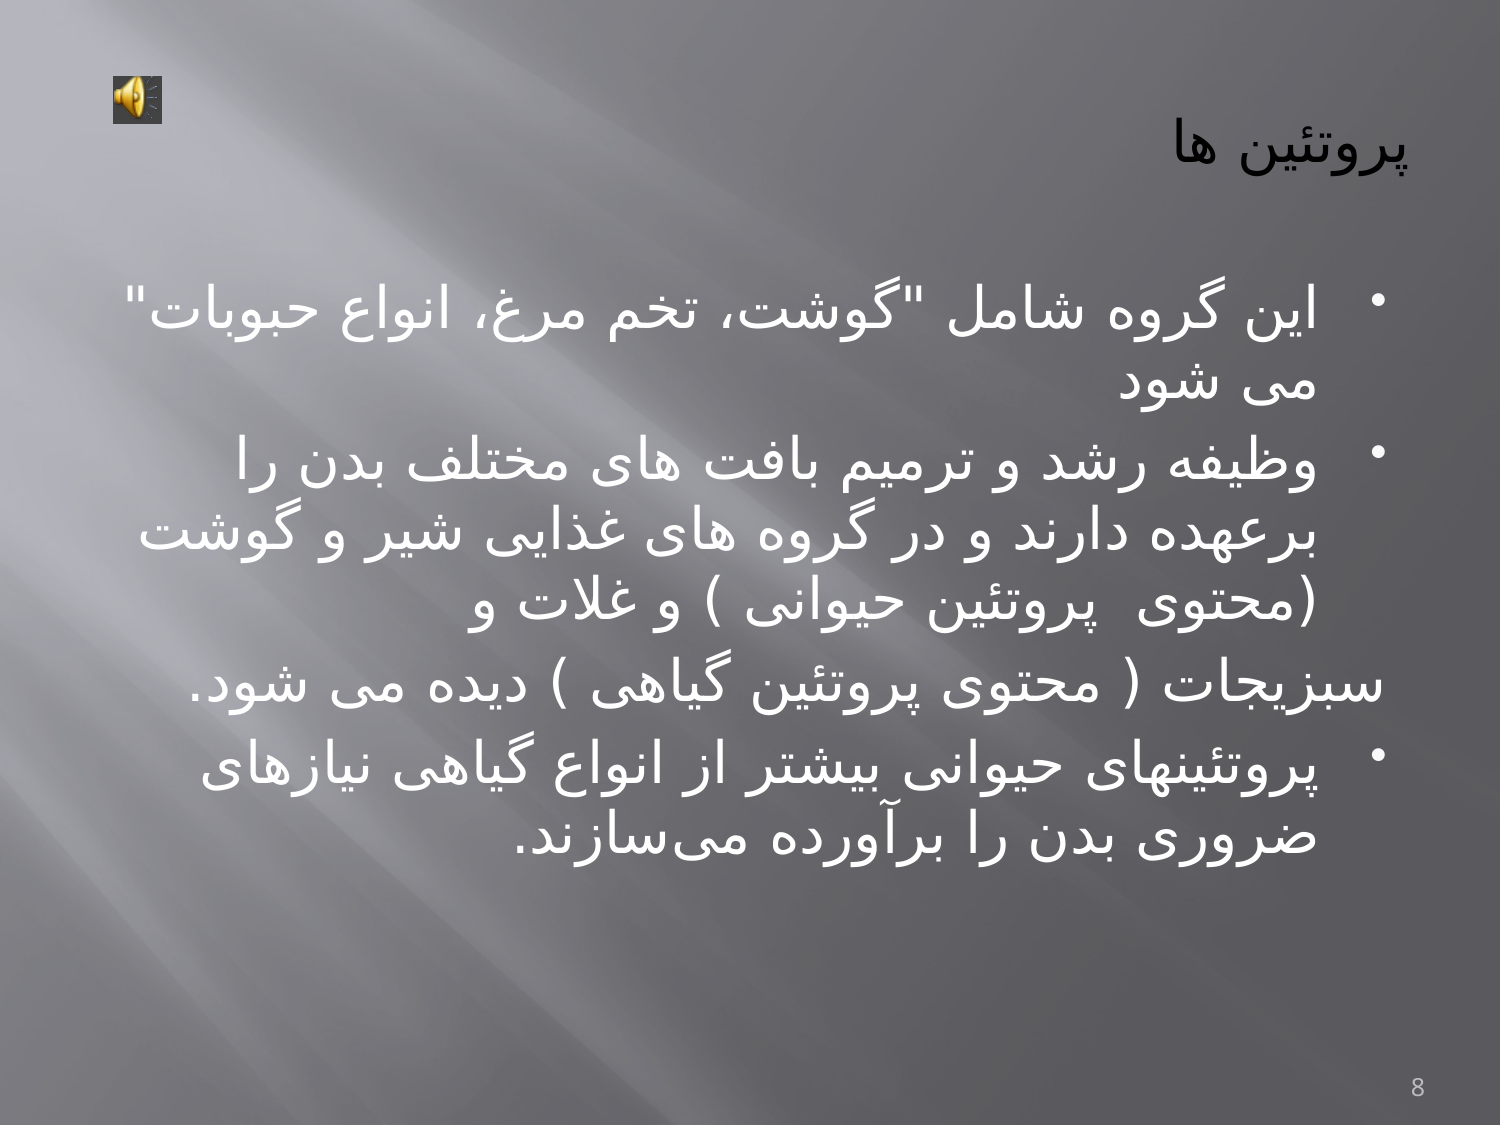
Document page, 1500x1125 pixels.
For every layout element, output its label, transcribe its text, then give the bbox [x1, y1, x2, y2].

title پروتئین ها [75, 45, 1425, 233]
picture [112, 74, 163, 126]
list این گروه شامل "گوشت، تخم مرغ، انواع حبوبات" می شود وظیفه رشد و ترمیم بافت های مختلف بدن را برعهده دارند و در گروه های غذایی شیر و گوشت (محتوی پروتئین حیوانی ) و غلات و سبزیجات ( محتوی پروتئین گیاهی ) دیده می شود. پروتئینهای حیوانی بیشتر از انواع گیاهی نیازهای ضروری بدن را برآورده می‌سازند. [75, 262, 1425, 1035]
slide_number 8 [1299, 1052, 1425, 1113]
